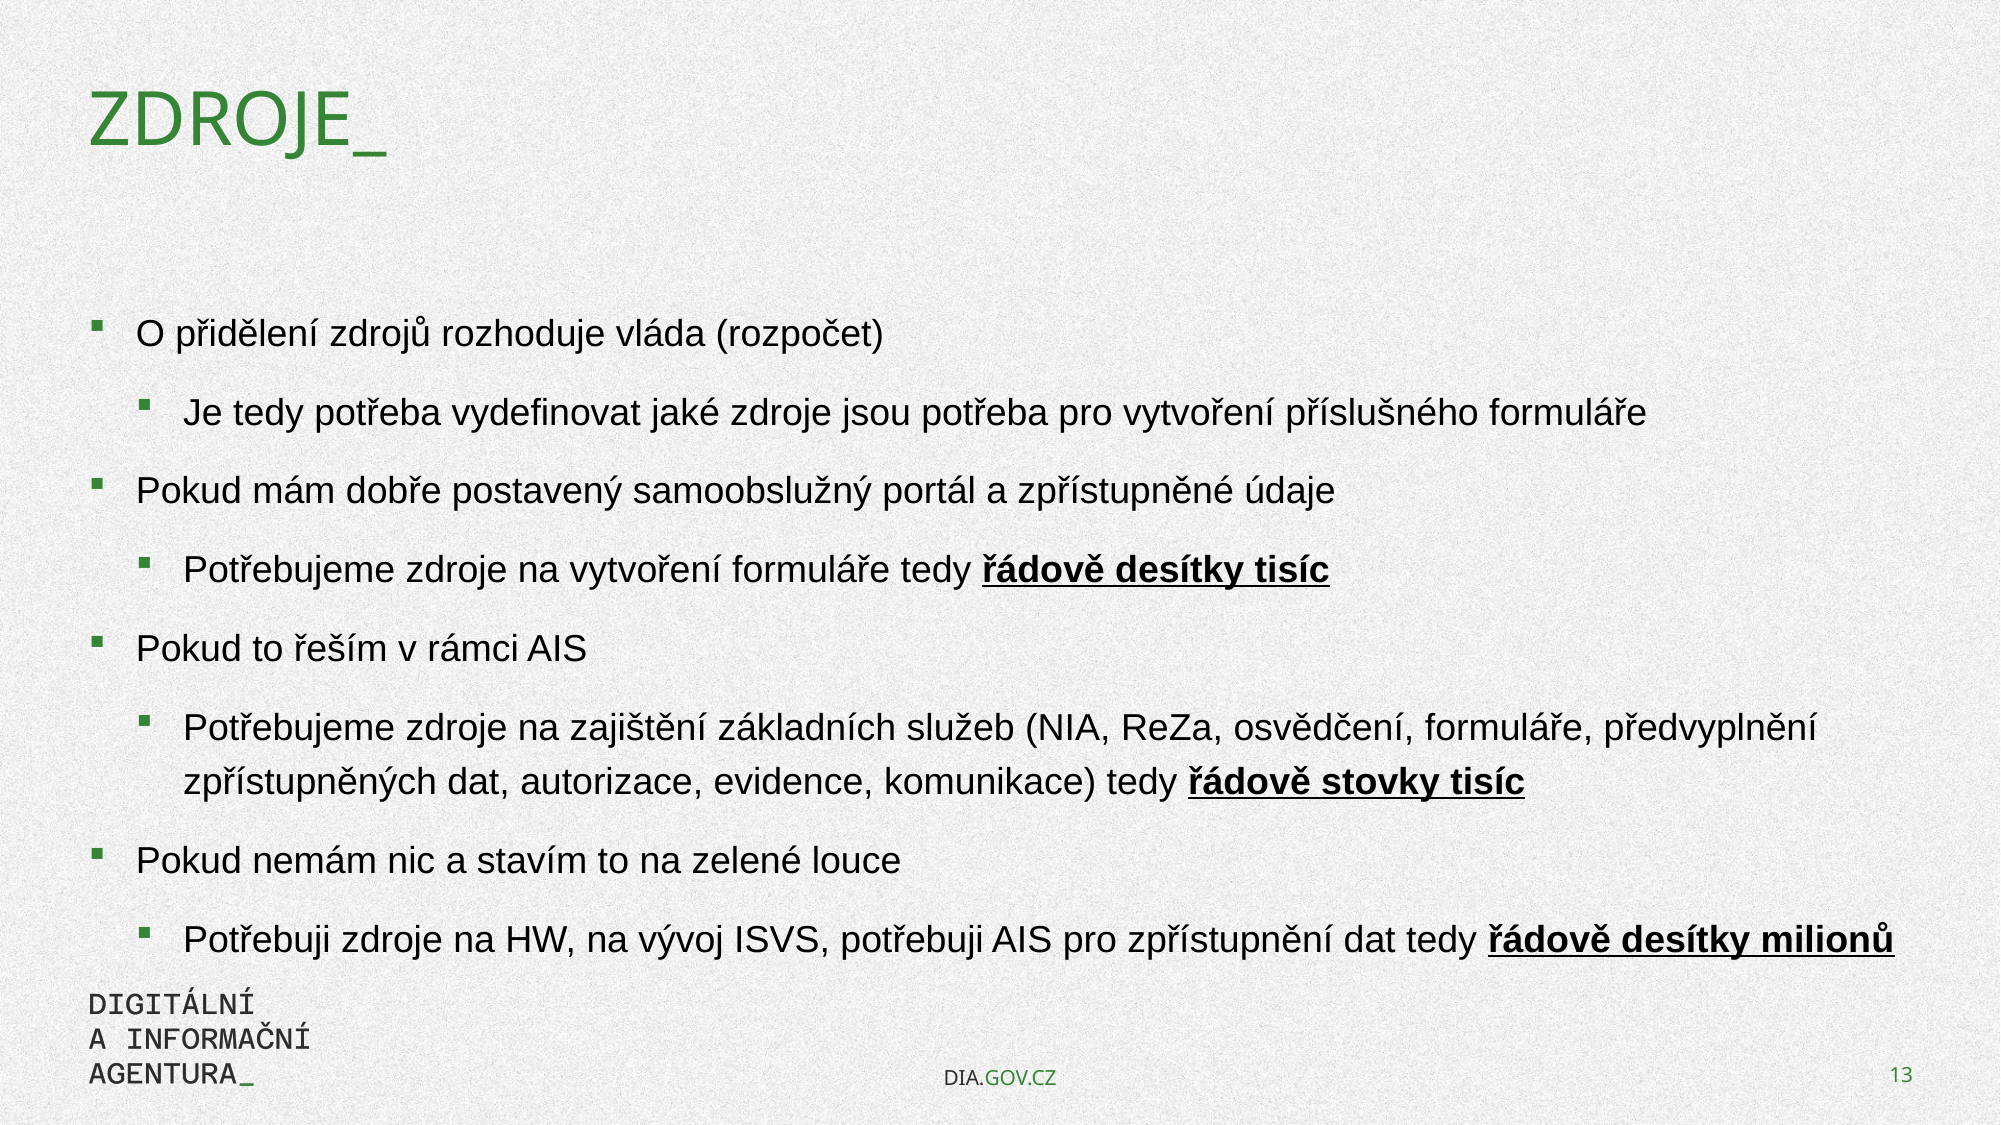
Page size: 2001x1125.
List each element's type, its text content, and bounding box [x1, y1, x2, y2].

list O přidělení zdrojů rozhoduje vláda (rozpočet) Je tedy potřeba vydefinovat jaké zdroje jsou potřeba pro vytvoření příslušného formuláře Pokud mám dobře postavený samoobslužný portál a zpřístupněné údaje Potřebujeme zdroje na vytvoření formuláře tedy řádově desítky tisíc Pokud to řeším v rámci AIS Potřebujeme zdroje na zajištění základních služeb (NIA, ReZa, osvědčení, formuláře, předvyplnění zpřístupněných dat, autorizace, evidence, komunikace) tedy řádově stovky tisíc Pokud nemám nic a stavím to na zelené louce Potřebuji zdroje na HW, na vývoj ISVS, potřebuji AIS pro zpřístupnění dat tedy řádově desítky milionů [88, 299, 1912, 980]
picture [0, 0, 2001, 1125]
slide_number 13 [1612, 1037, 1928, 1098]
footer DIA.GOV.CZ [558, 1037, 1442, 1098]
title Zdroje_ [88, 70, 1912, 284]
